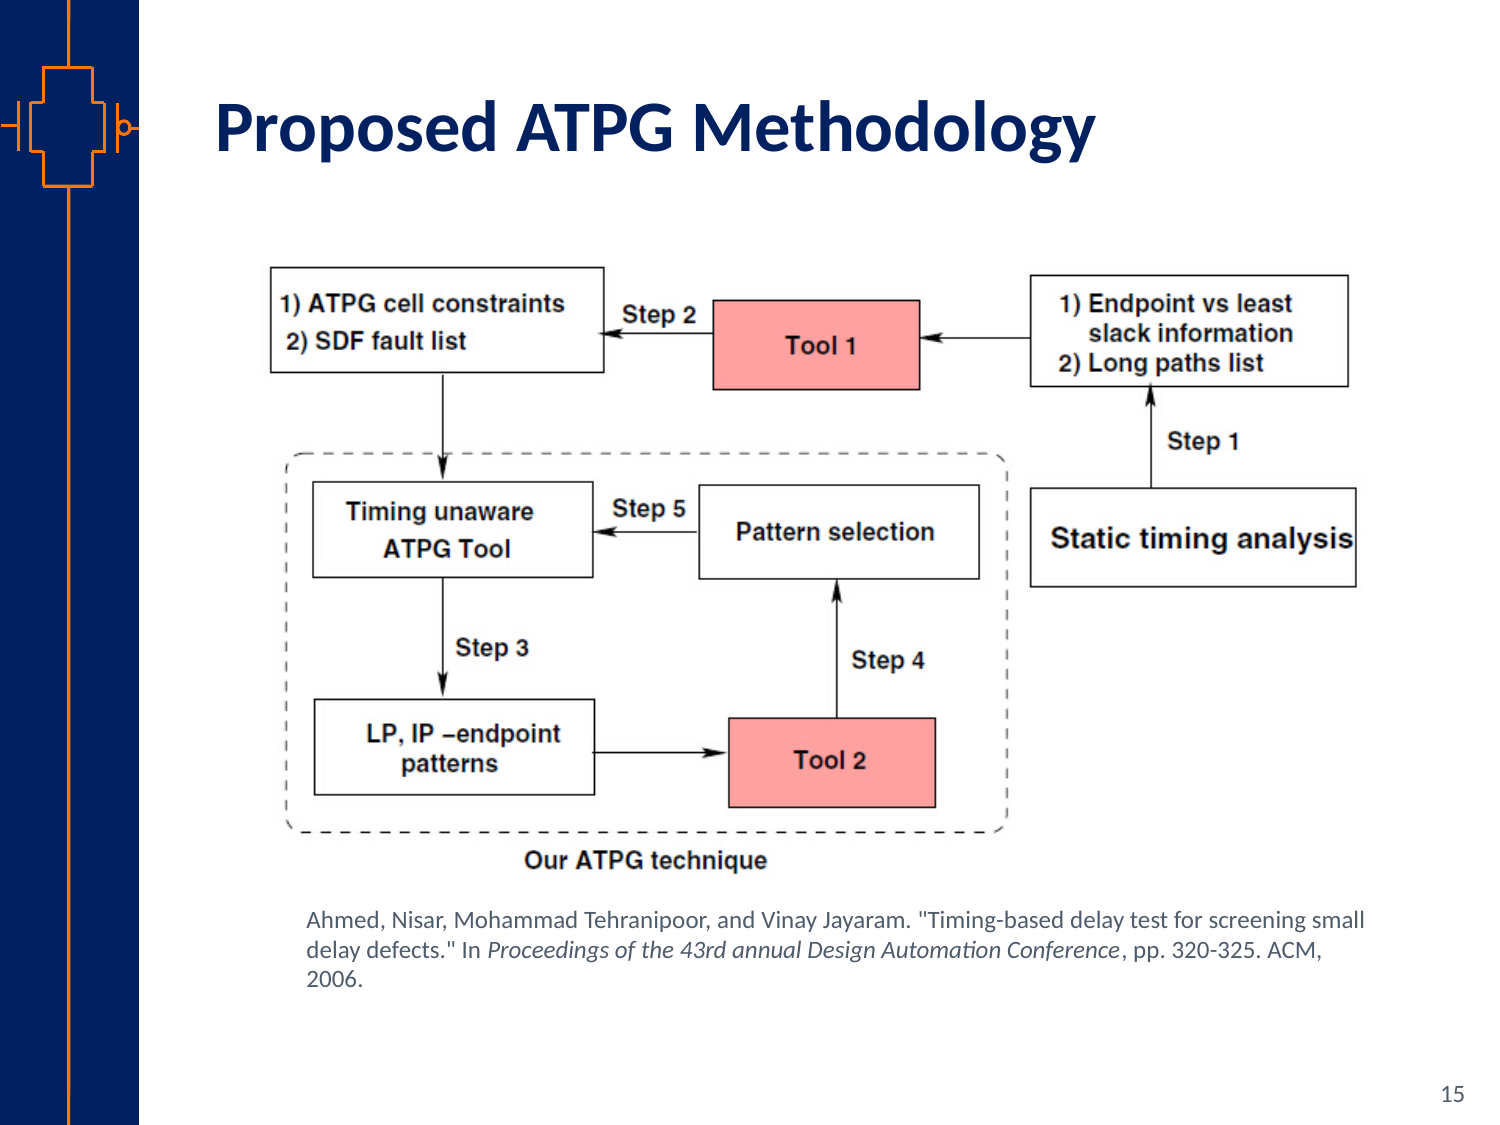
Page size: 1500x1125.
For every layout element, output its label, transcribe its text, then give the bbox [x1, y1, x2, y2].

picture [250, 228, 1383, 896]
slide_number 15 [1425, 1062, 1488, 1123]
title Proposed ATPG Methodology [200, 71, 1488, 174]
text_box Ahmed, Nisar, Mohammad Tehranipoor, and Vinay Jayaram. "Timing-based delay test for screening small delay defects." In Proceedings of the 43rd annual Design Automation Conference, pp. 320-325. ACM, 2006. [291, 895, 1396, 1001]
